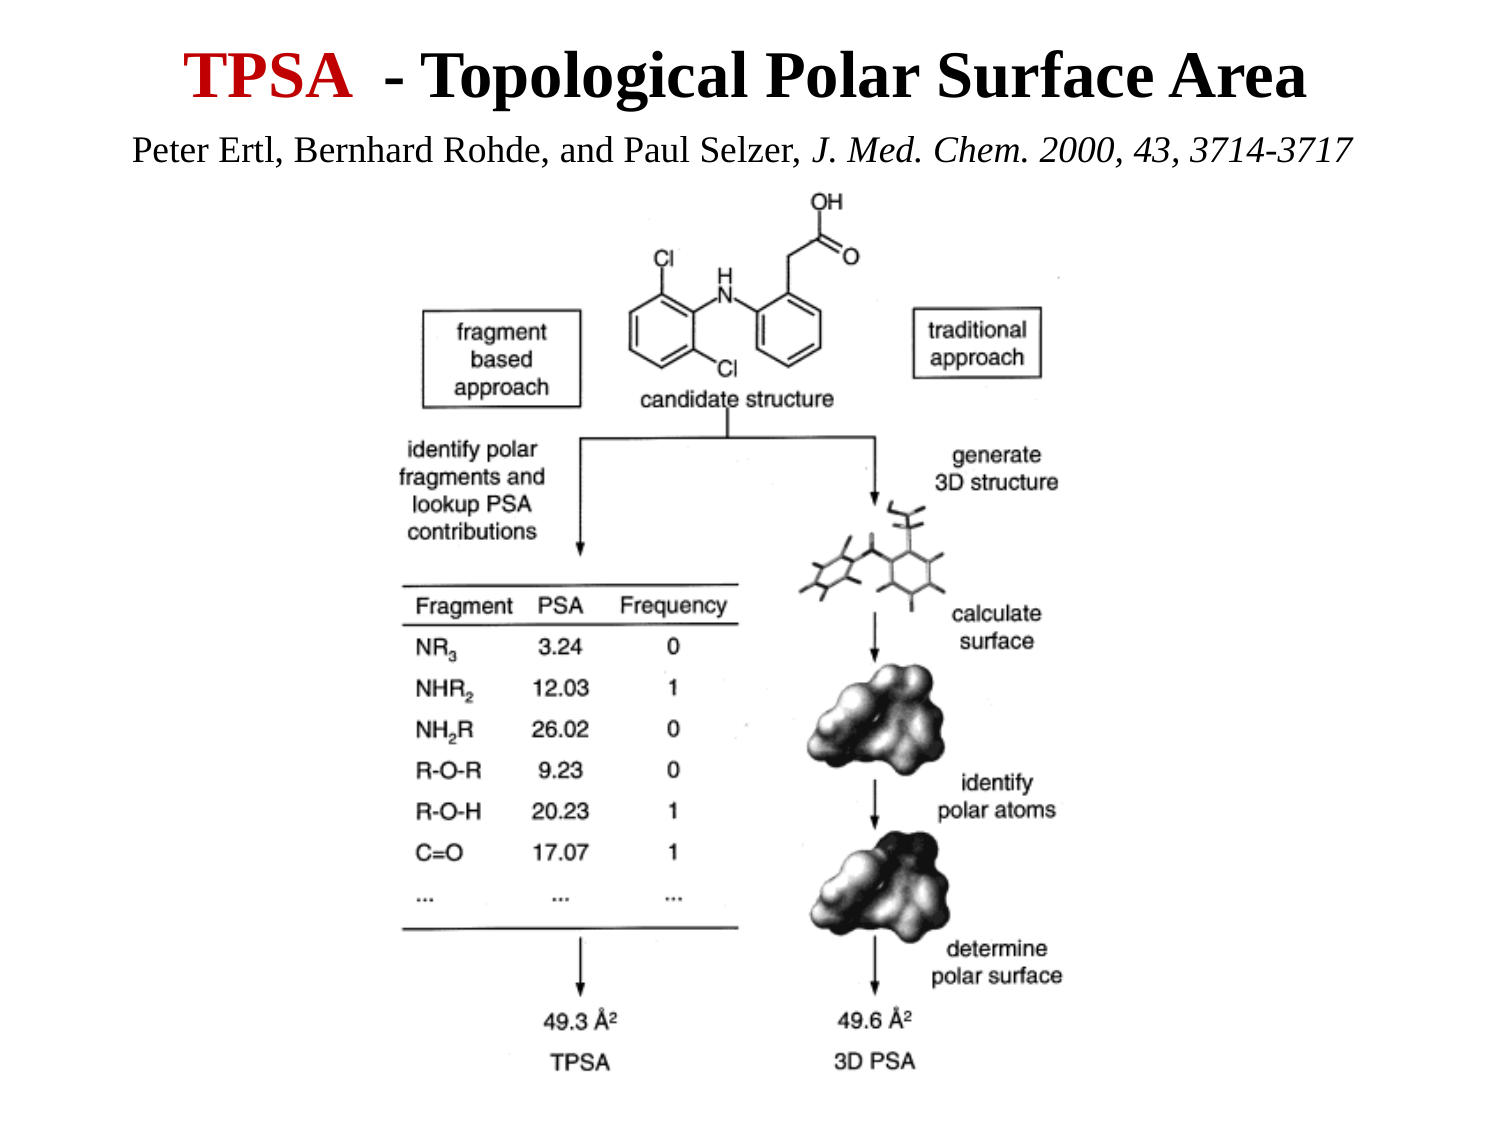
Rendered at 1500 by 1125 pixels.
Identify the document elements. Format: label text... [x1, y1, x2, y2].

picture [398, 187, 1067, 1080]
text_box Peter Ertl, Bernhard Rohde, and Paul Selzer, J. Med. Chem. 2000, 43, 3714-3717 [117, 117, 1407, 222]
text_box TPSA - Topological Polar Surface Area [168, 23, 1325, 119]
